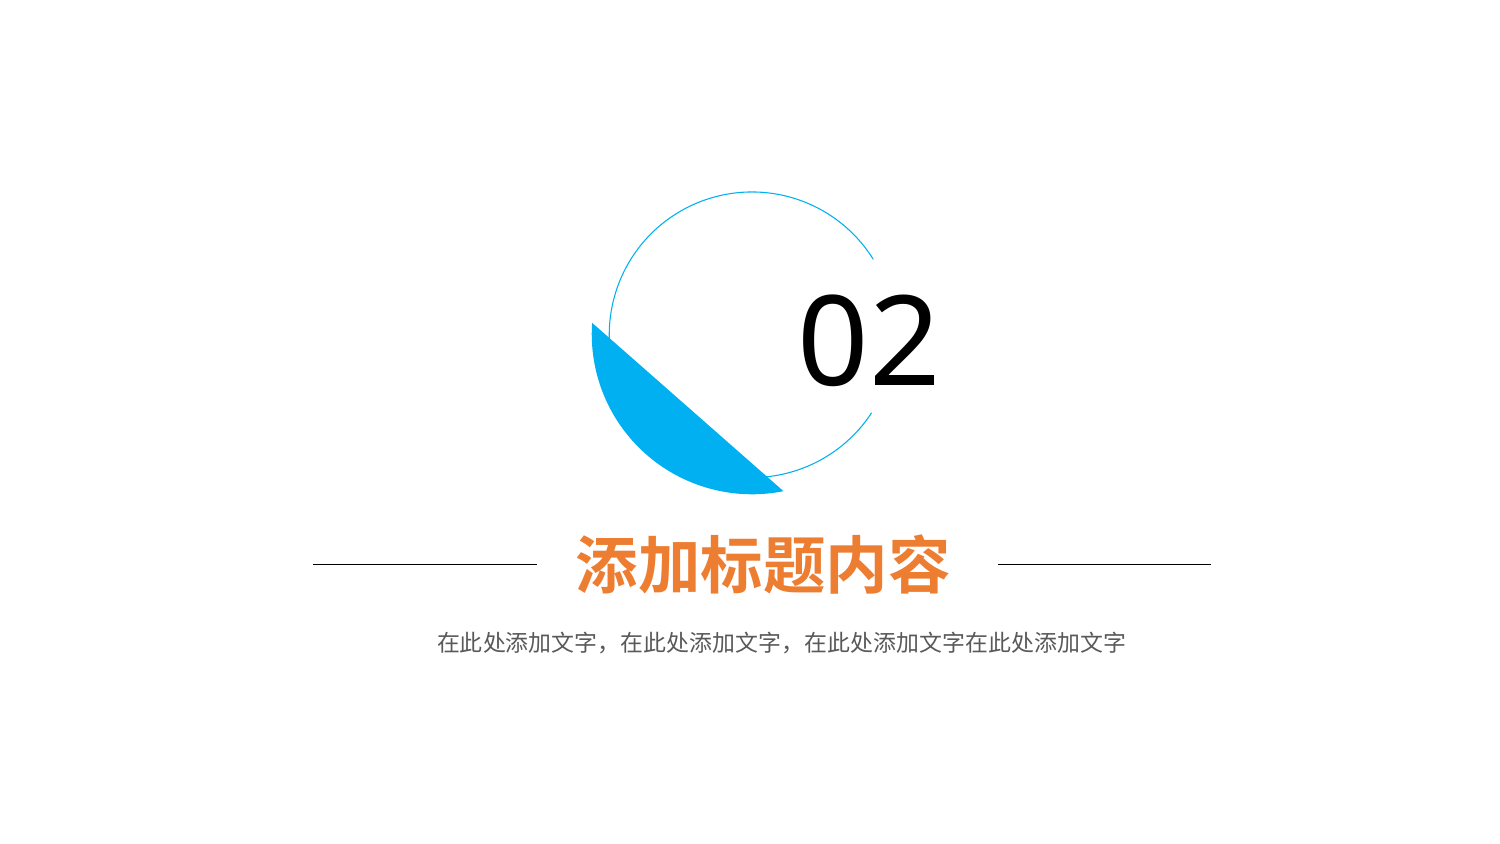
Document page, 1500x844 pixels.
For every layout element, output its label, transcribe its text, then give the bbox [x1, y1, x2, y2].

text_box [591, 173, 957, 495]
text_box 添加标题内容 [561, 518, 969, 609]
text_box 在此处添加文字，在此处添加文字，在此处添加文字在此处添加文字 [402, 620, 1162, 664]
